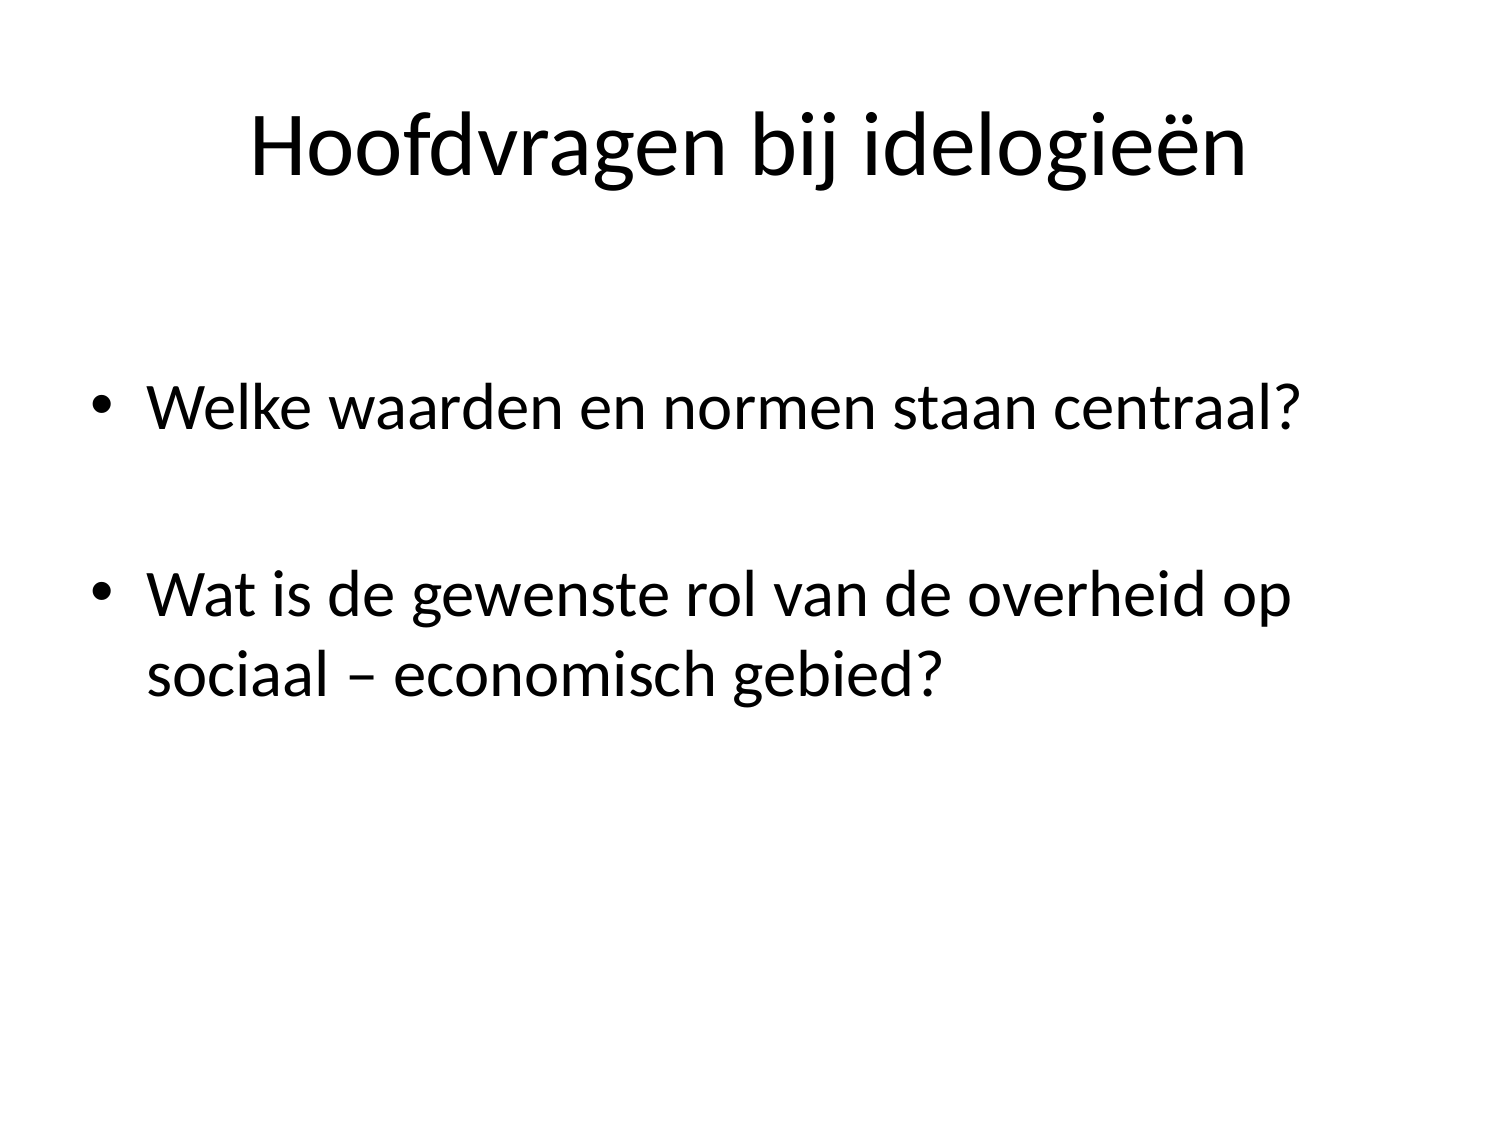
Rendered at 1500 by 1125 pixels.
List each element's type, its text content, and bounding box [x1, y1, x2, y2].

list Welke waarden en normen staan centraal? Wat is de gewenste rol van de overheid op sociaal – economisch gebied? [75, 262, 1425, 1005]
title Hoofdvragen bij idelogieën [75, 45, 1425, 233]
